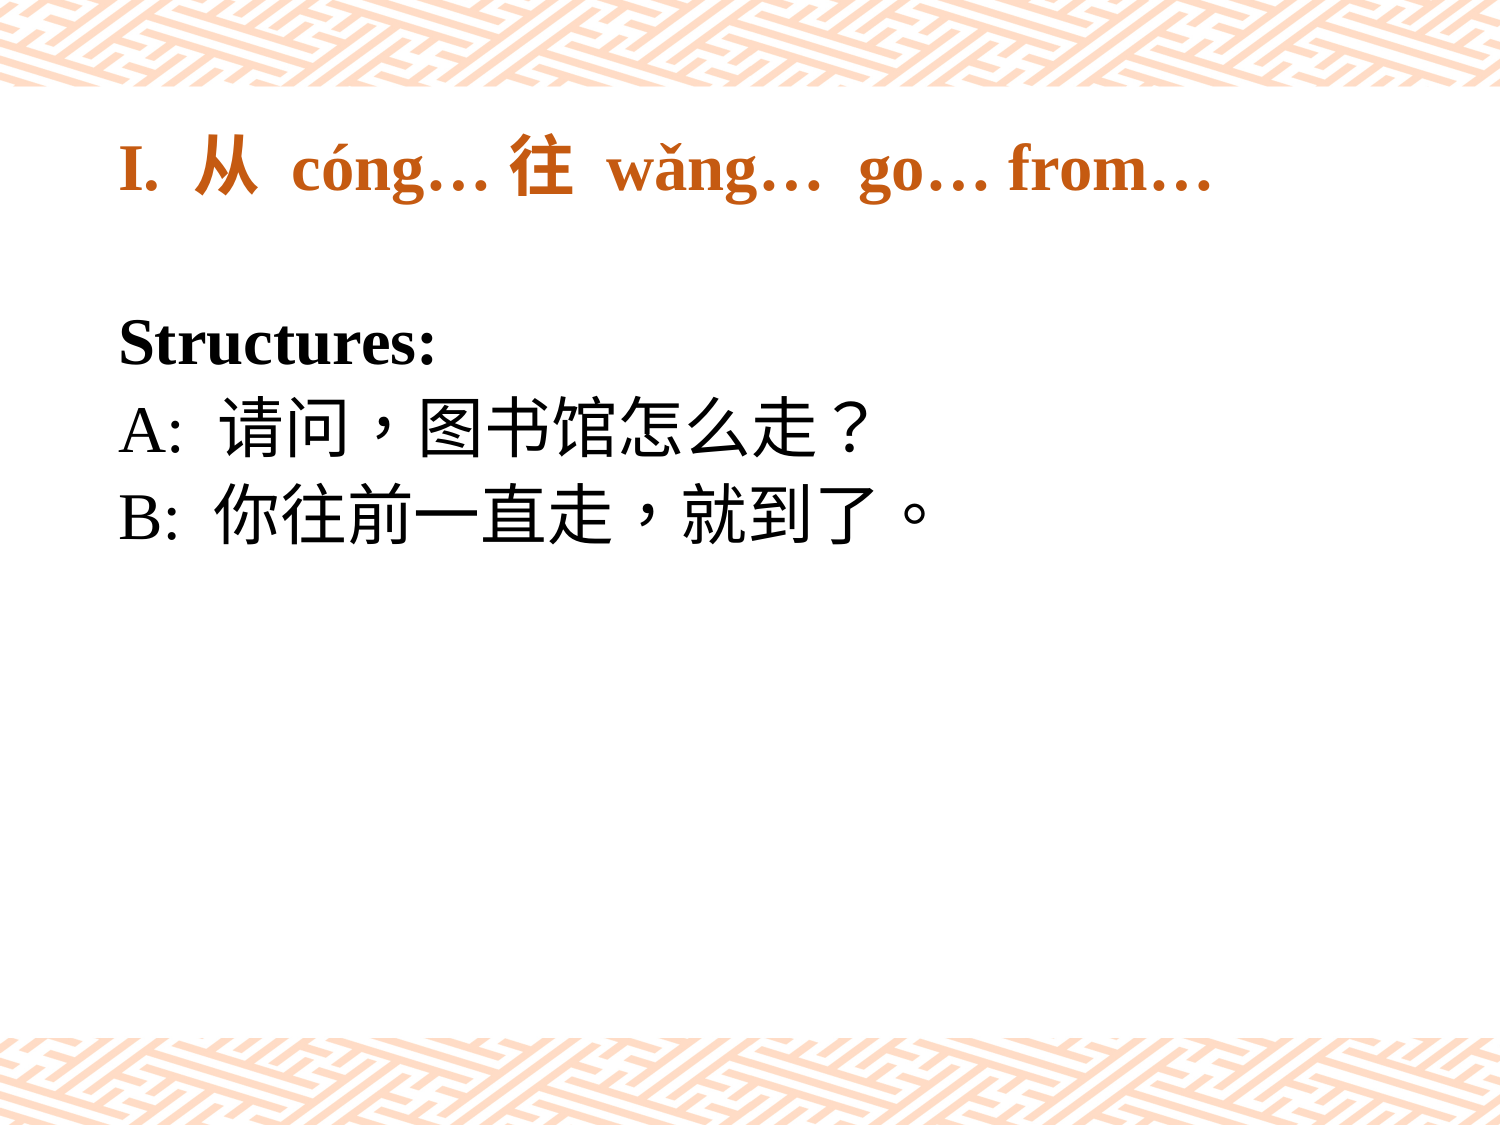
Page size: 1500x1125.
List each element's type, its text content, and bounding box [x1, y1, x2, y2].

title I. 从 cóng…往 wǎng… go… from… [103, 59, 1397, 278]
list Structures: A: 请问，图书馆怎么走？ B: 你往前一直走，就到了。 [103, 299, 1397, 1014]
picture [0, 0, 1500, 1125]
